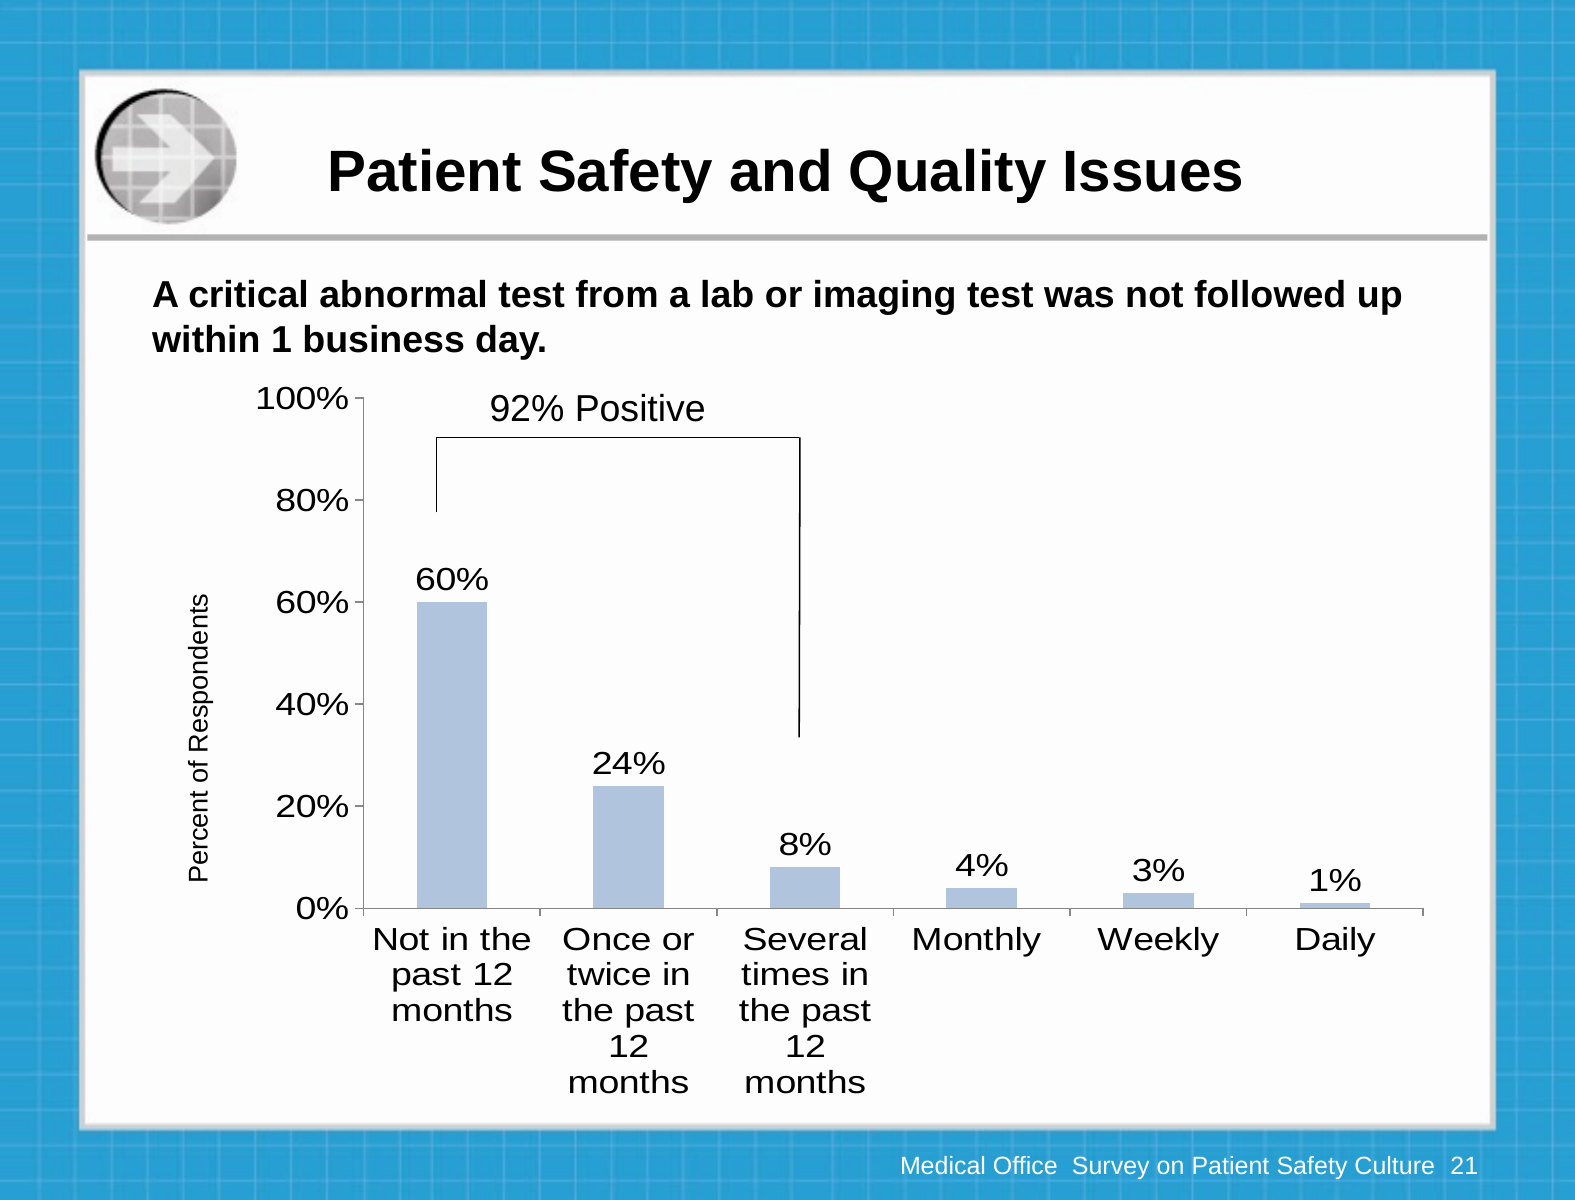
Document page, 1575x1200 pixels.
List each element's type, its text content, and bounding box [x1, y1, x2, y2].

text_box Percent of Respondents [164, 450, 224, 1028]
chart [229, 378, 1461, 1101]
text_box A critical abnormal test from a lab or imaging test was not followed up within 1 business day. [137, 262, 1475, 368]
picture [0, 0, 1575, 1200]
text_box Patient Safety and Quality Issues [312, 87, 1388, 249]
